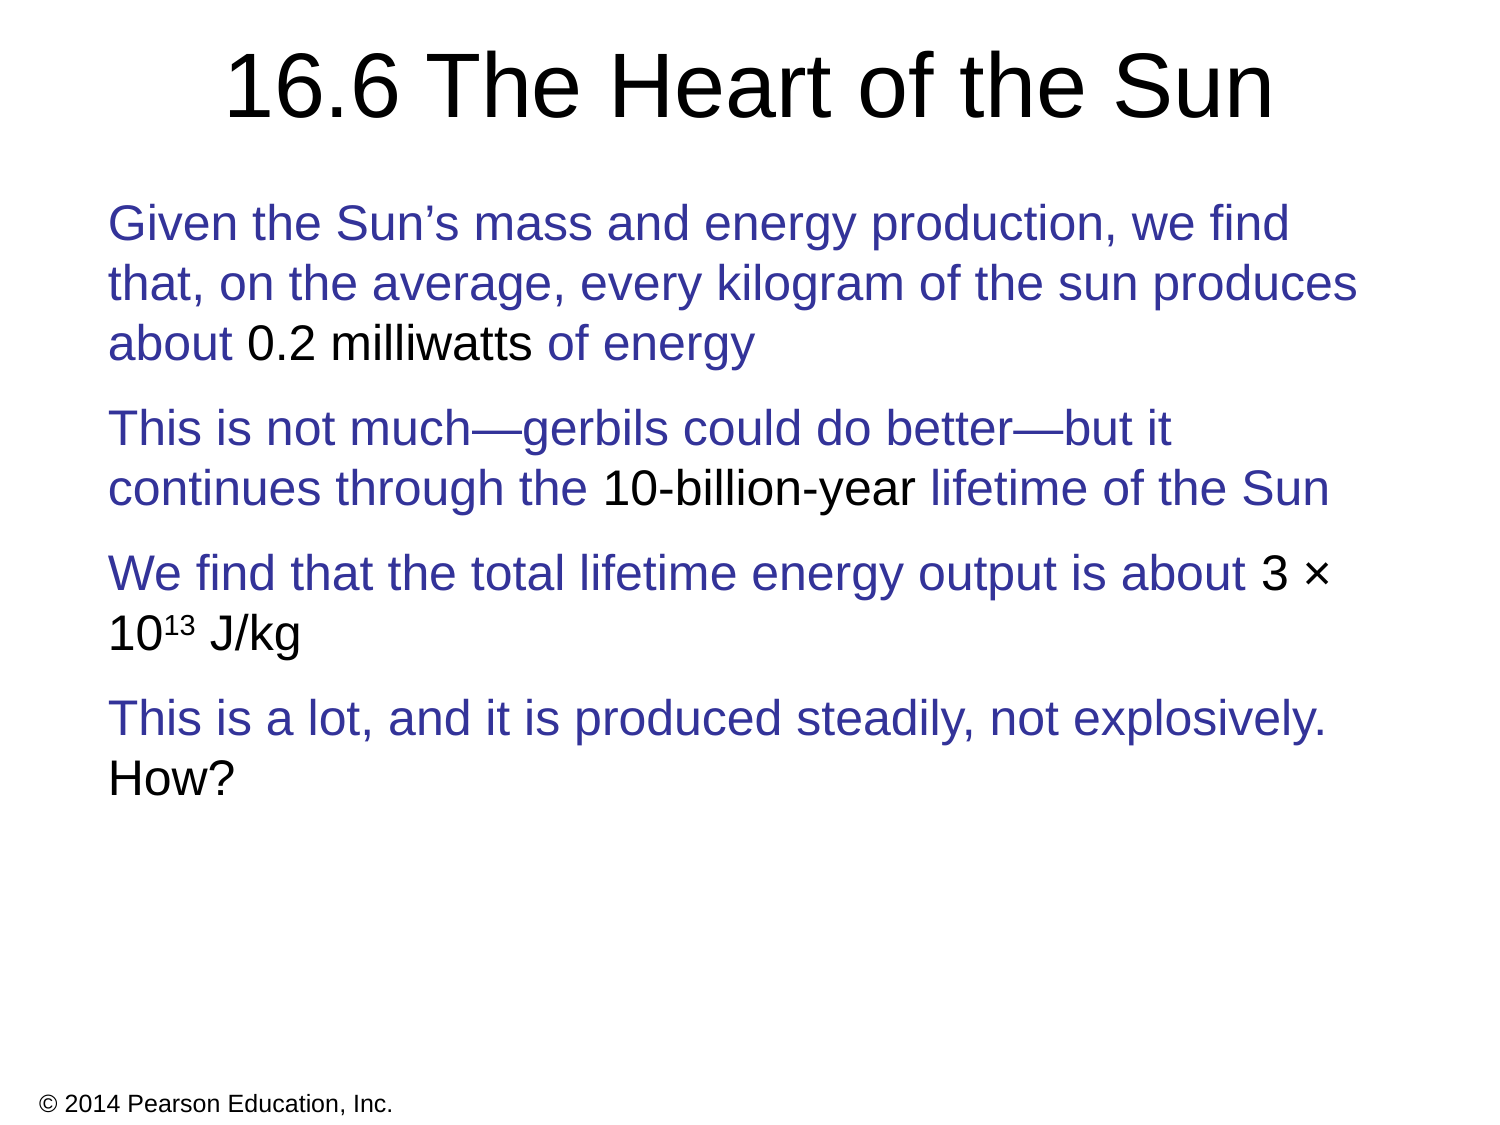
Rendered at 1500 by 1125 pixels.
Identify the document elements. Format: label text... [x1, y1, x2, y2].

text_box Given the Sun’s mass and energy production, we find that, on the average, every kilogram of the sun produces about 0.2 milliwatts of energy This is not much—gerbils could do better—but it continues through the 10-billion-year lifetime of the Sun We find that the total lifetime energy output is about 3 × 1013 J/kg This is a lot, and it is produced steadily, not explosively. How? [93, 182, 1406, 813]
title 16.6 The Heart of the Sun [112, 5, 1388, 156]
